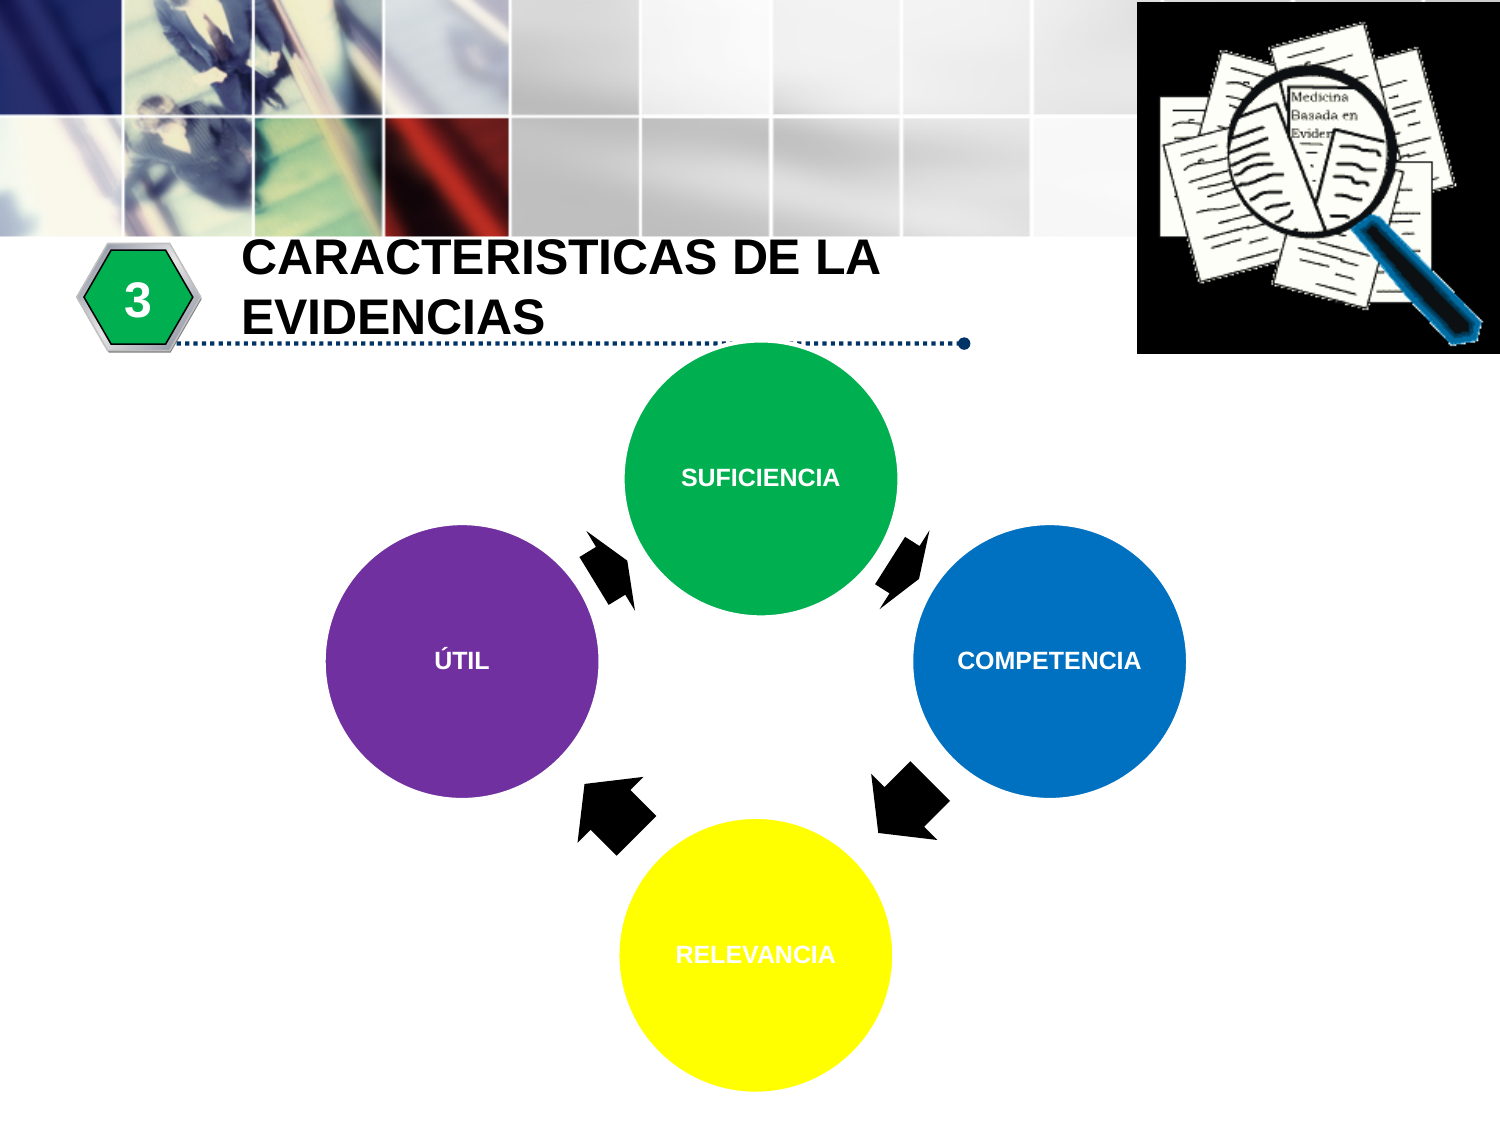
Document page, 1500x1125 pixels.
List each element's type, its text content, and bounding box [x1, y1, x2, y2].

text_box CARACTERISTICAS DE LA EVIDENCIAS [226, 216, 1120, 227]
picture [0, 0, 1500, 354]
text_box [52, 228, 1459, 1095]
